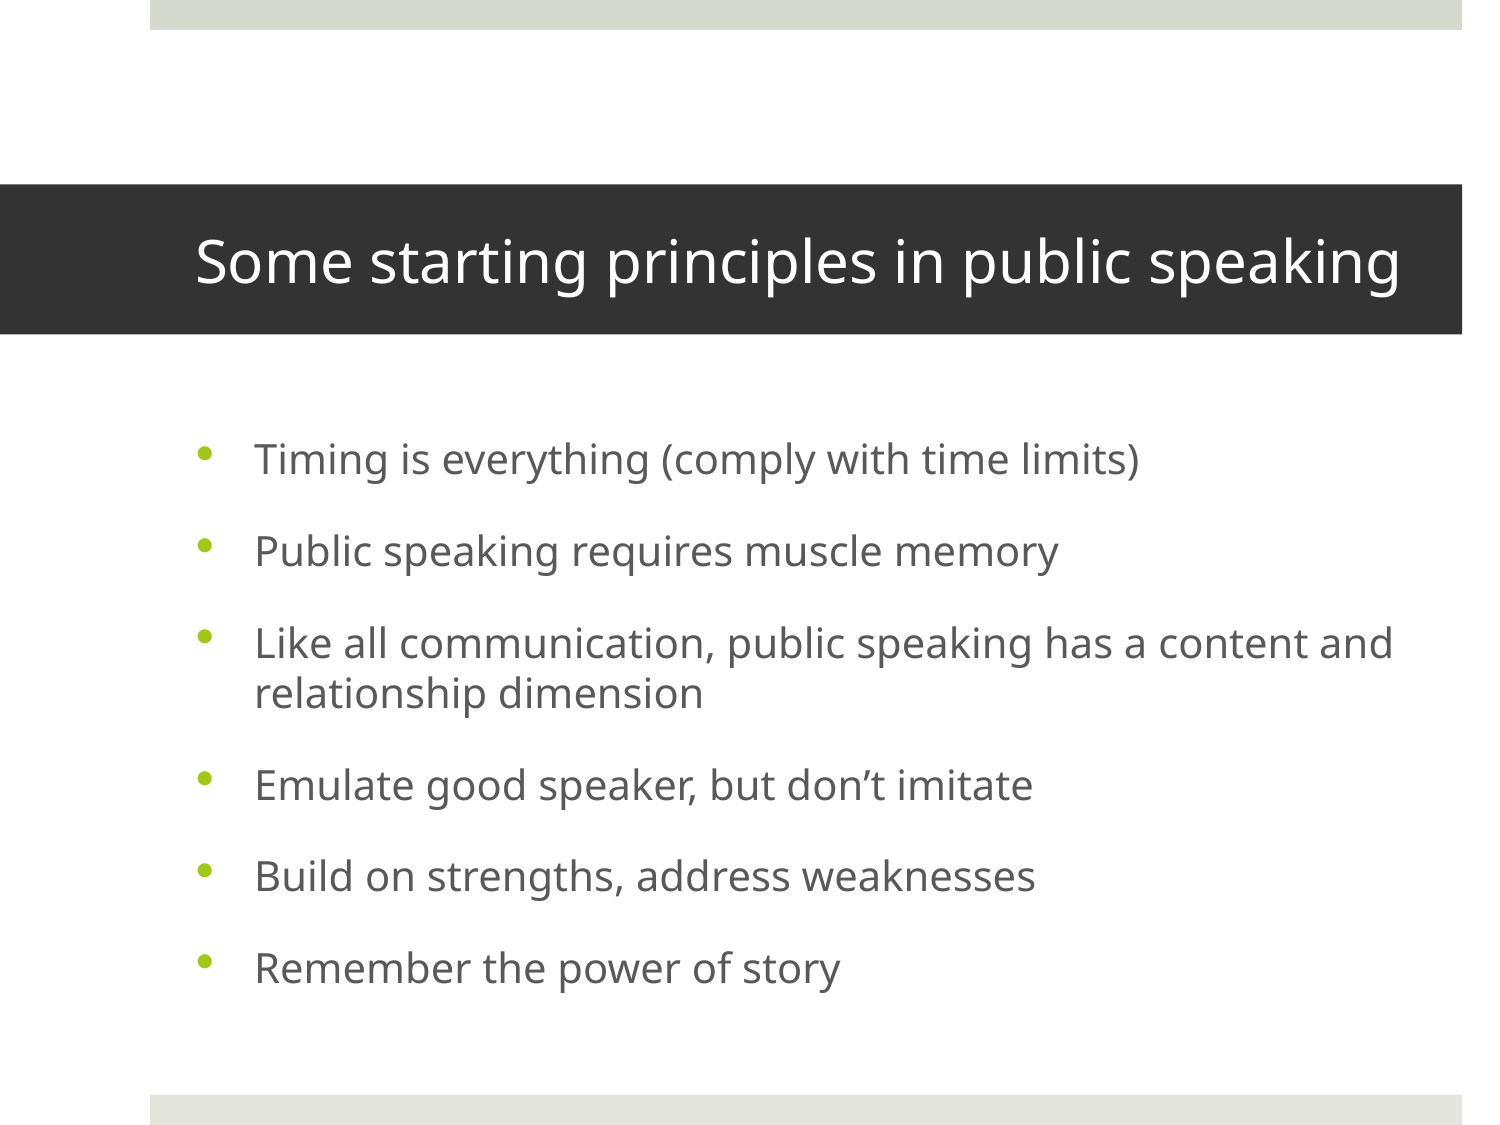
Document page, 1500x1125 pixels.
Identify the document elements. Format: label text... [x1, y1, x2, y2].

list Timing is everything (comply with time limits) Public speaking requires muscle memory Like all communication, public speaking has a content and relationship dimension Emulate good speaker, but don’t imitate Build on strengths, address weaknesses Remember the power of story [182, 425, 1432, 1028]
title Some starting principles in public speaking [0, 184, 1463, 335]
